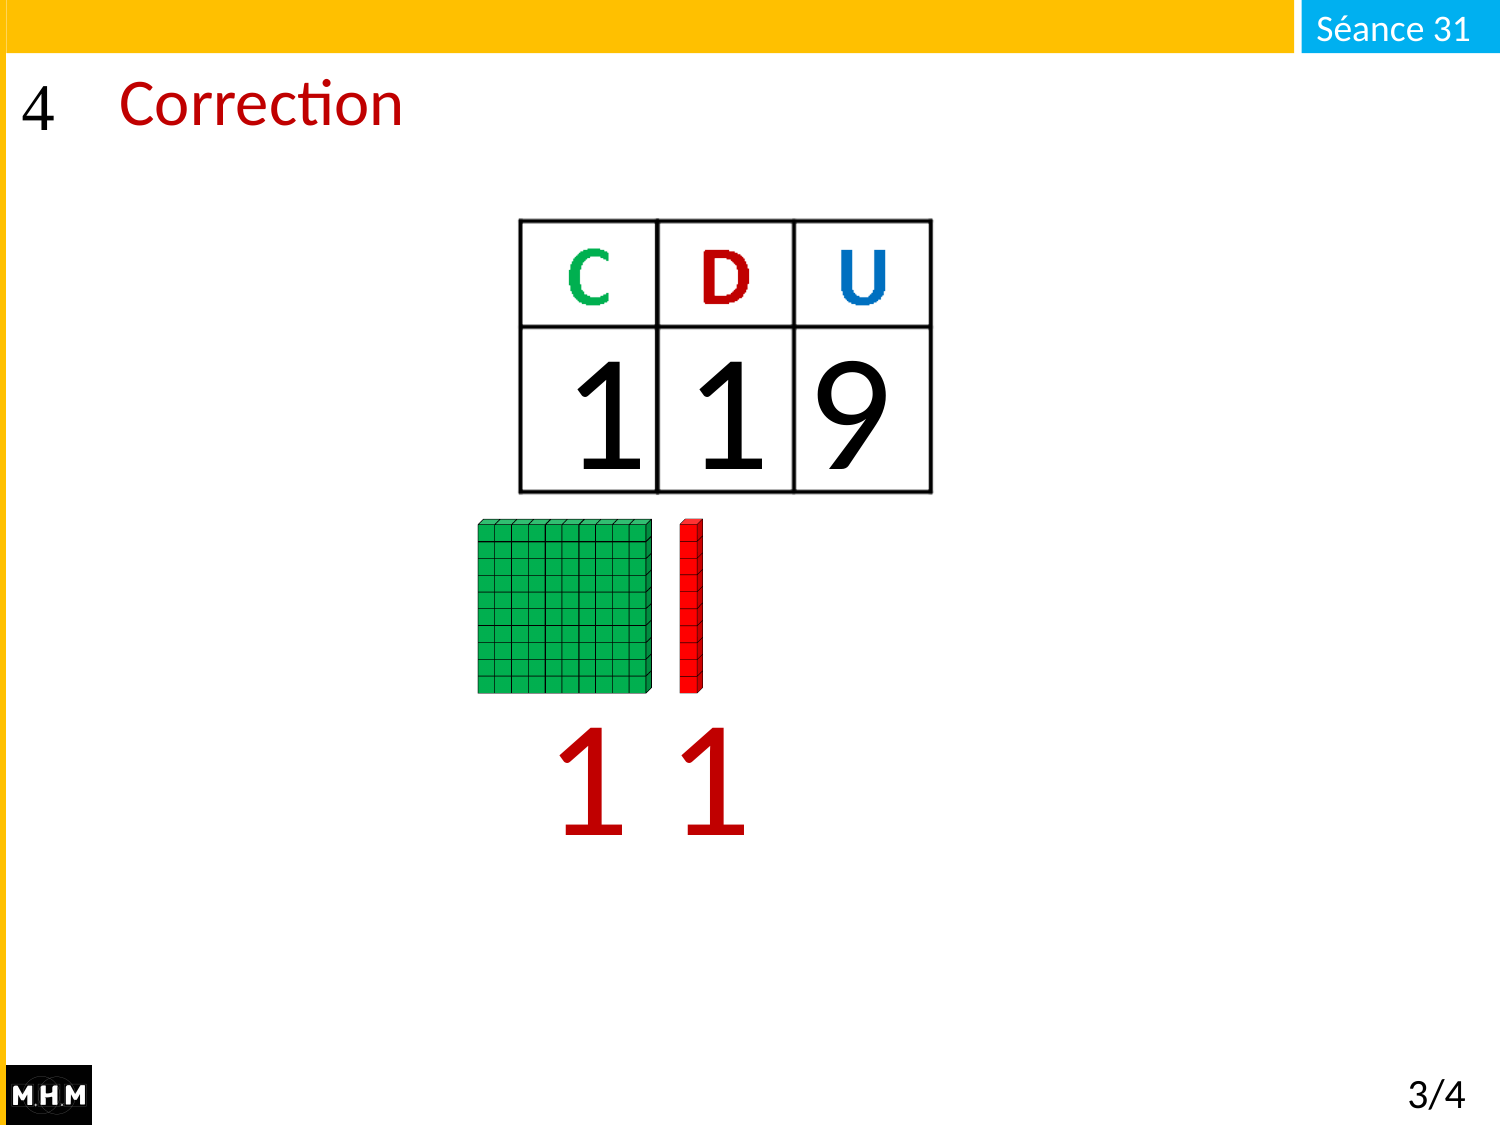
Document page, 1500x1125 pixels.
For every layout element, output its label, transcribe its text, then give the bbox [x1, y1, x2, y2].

text_box 1 1 [362, 661, 935, 876]
text_box 1 1 9 [441, 295, 1014, 511]
picture [512, 214, 943, 501]
picture [678, 517, 705, 695]
picture [6, 1065, 92, 1125]
list 3/4 [1373, 1064, 1500, 1125]
picture [475, 517, 653, 695]
title Correction [104, 60, 1391, 148]
